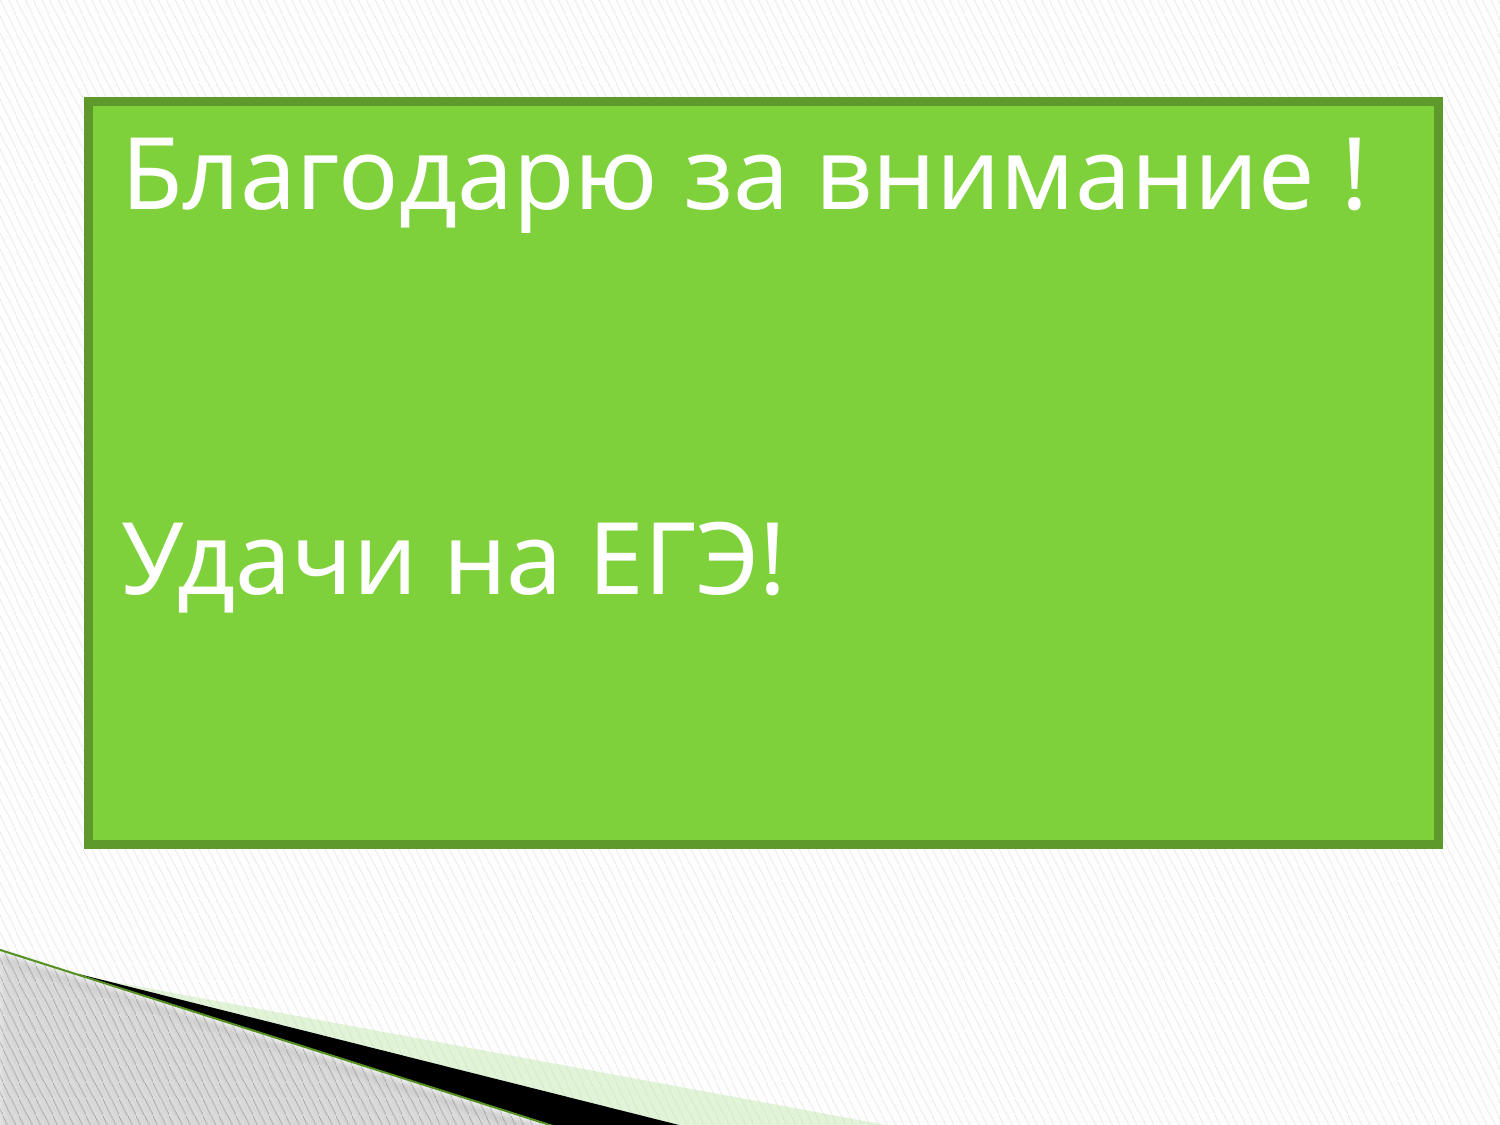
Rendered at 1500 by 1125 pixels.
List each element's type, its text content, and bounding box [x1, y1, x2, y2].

list Благодарю за внимание ! Удачи на ЕГЭ! [84, 97, 1443, 849]
